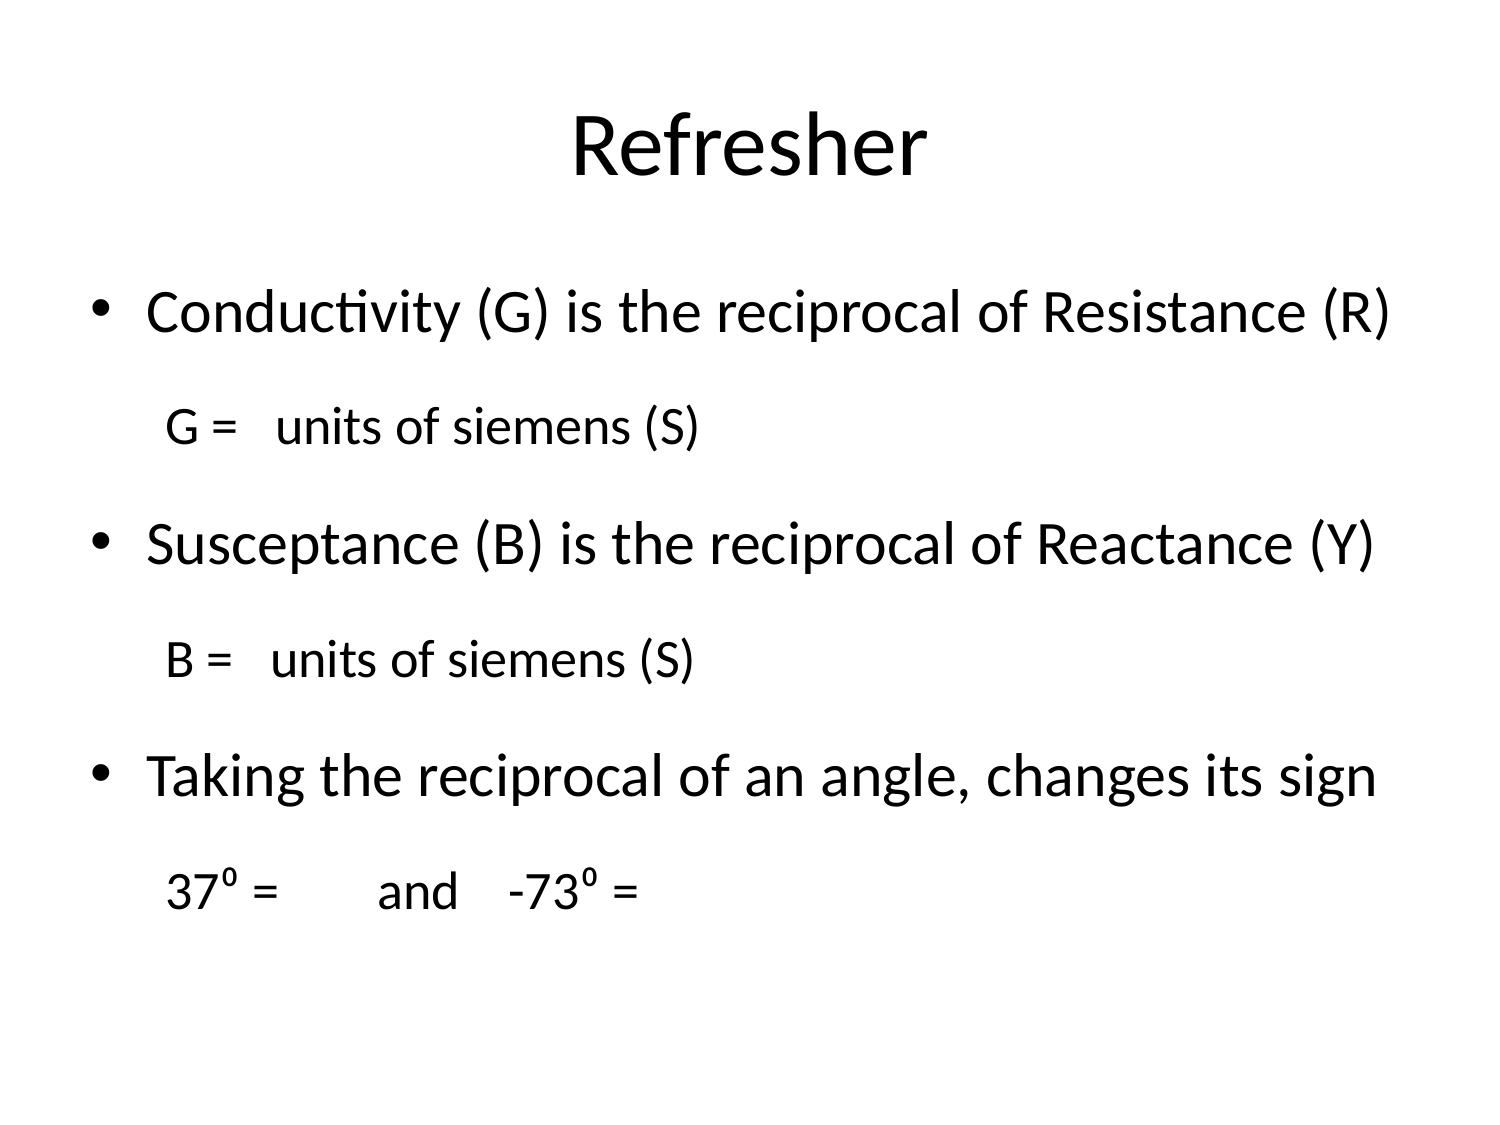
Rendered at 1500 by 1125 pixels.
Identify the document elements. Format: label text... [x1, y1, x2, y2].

title Refresher [75, 45, 1425, 233]
